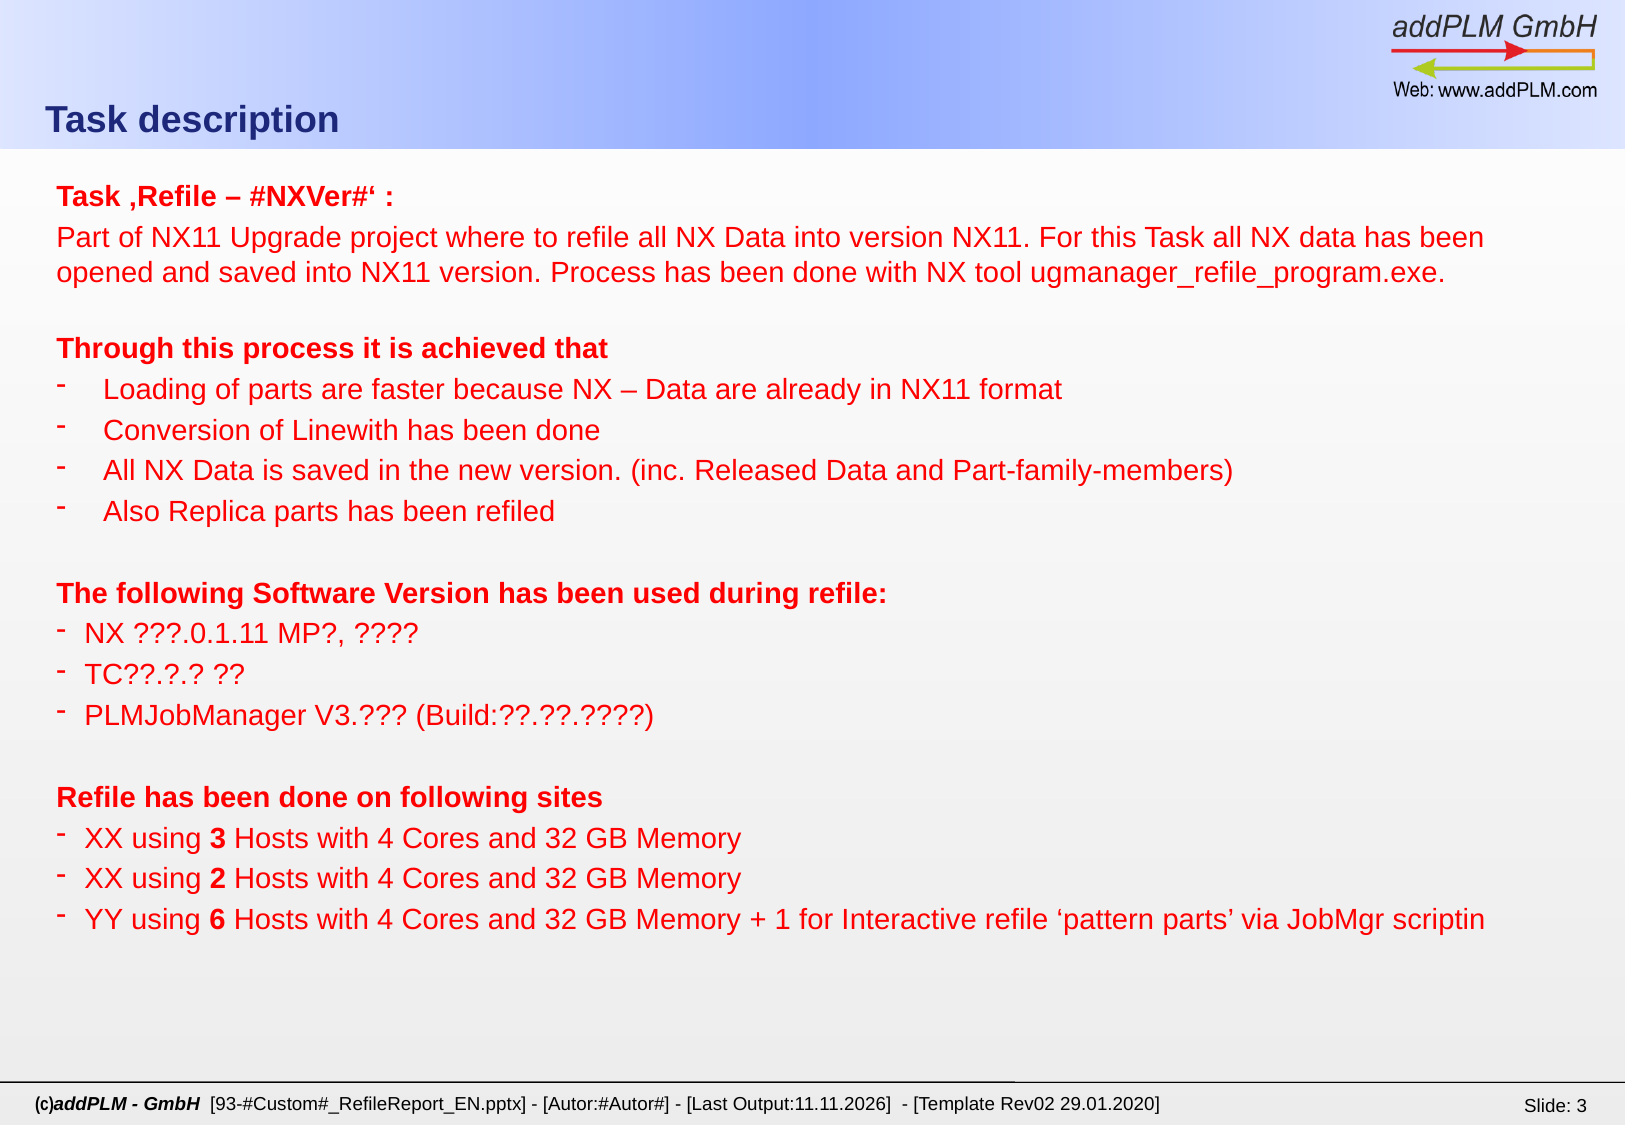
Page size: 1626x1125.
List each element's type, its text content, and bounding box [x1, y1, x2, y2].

title Task description [45, 67, 1586, 131]
picture [1391, 14, 1597, 97]
list Task ‚Refile – #NXVer#‘ : Part of NX11 Upgrade project where to refile all NX Data into version NX11. For this Task all NX data has been opened and saved into NX11 version. Process has been done with NX tool ugmanager_refile_program.exe. Through this process it is achieved that Loading of parts are faster because NX – Data are already in NX11 format Conversion of Linewith has been done All NX Data is saved in the new version. (inc. Released Data and Part-family-members) Also Replica parts has been refiled The following Software Version has been used during refile: NX ???.0.1.11 MP?, ???? TC??.?.? ?? PLMJobManager V3.??? (Build:??.??.????) Refile has been done on following sites XX using 3 Hosts with 4 Cores and 32 GB Memory XX using 2 Hosts with 4 Cores and 32 GB Memory YY using 6 Hosts with 4 Cores and 32 GB Memory + 1 for Interactive refile ‘pattern parts’ via JobMgr scriptin [41, 170, 1585, 970]
